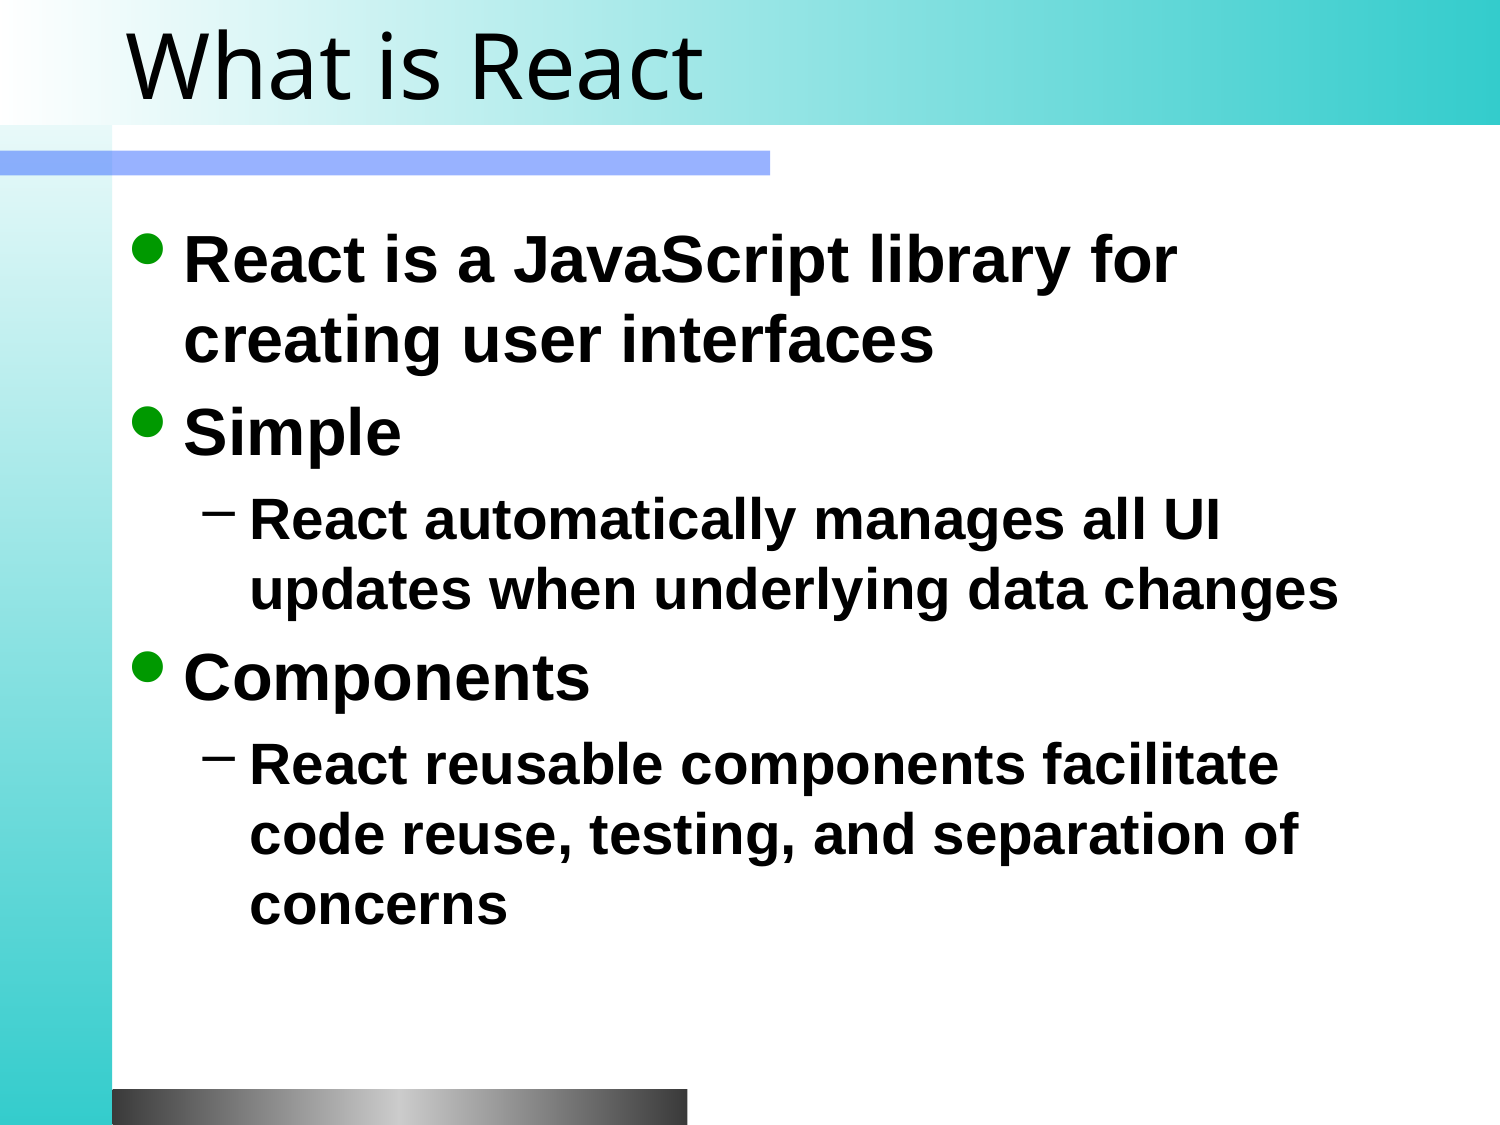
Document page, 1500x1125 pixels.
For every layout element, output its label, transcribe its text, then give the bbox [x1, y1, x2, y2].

list React is a JavaScript library for creating user interfaces Simple React automatically manages all UI updates when underlying data changes Components React reusable components facilitate code reuse, testing, and separation of concerns [112, 208, 1388, 1072]
title What is React [110, 0, 1388, 127]
